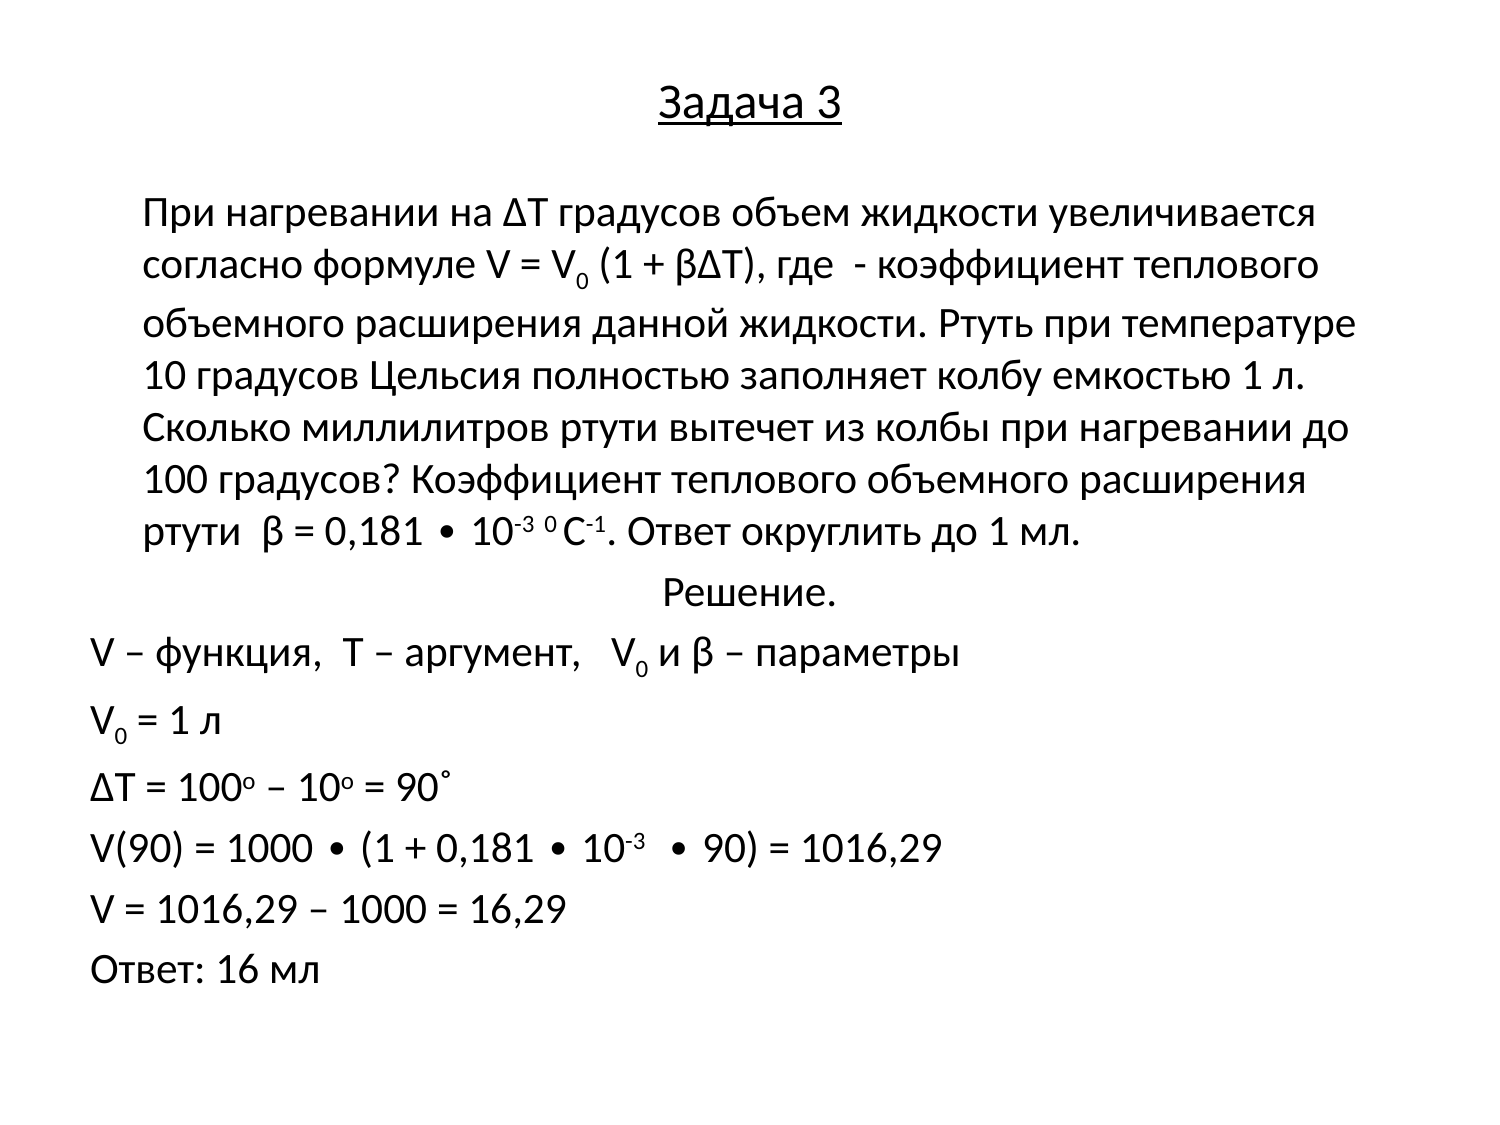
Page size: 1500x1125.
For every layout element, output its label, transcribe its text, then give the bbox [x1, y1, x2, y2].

list При нагревании на ΔТ градусов объем жидкости увеличивается согласно формуле V = V0 (1 + βΔТ), где - коэффициент теплового объемного расширения данной жидкости. Ртуть при температуре 10 градусов Цельсия полностью заполняет колбу емкостью 1 л. Сколько миллилитров ртути вытечет из колбы при нагревании до 100 градусов? Коэффициент теплового объемного расширения ртути β = 0,181 ∙ 10-3 0 С-1. Ответ округлить до 1 мл. Решение. V – функция, T – аргумент, V0 и β – параметры V0 = 1 л ΔT = 100о – 10о = 90˚ V(90) = 1000 ∙ (1 + 0,181 ∙ 10-3 ∙ 90) = 1016,29 V = 1016,29 – 1000 = 16,29 Ответ: 16 мл [75, 175, 1425, 1005]
title Задача 3 [75, 45, 1425, 153]
